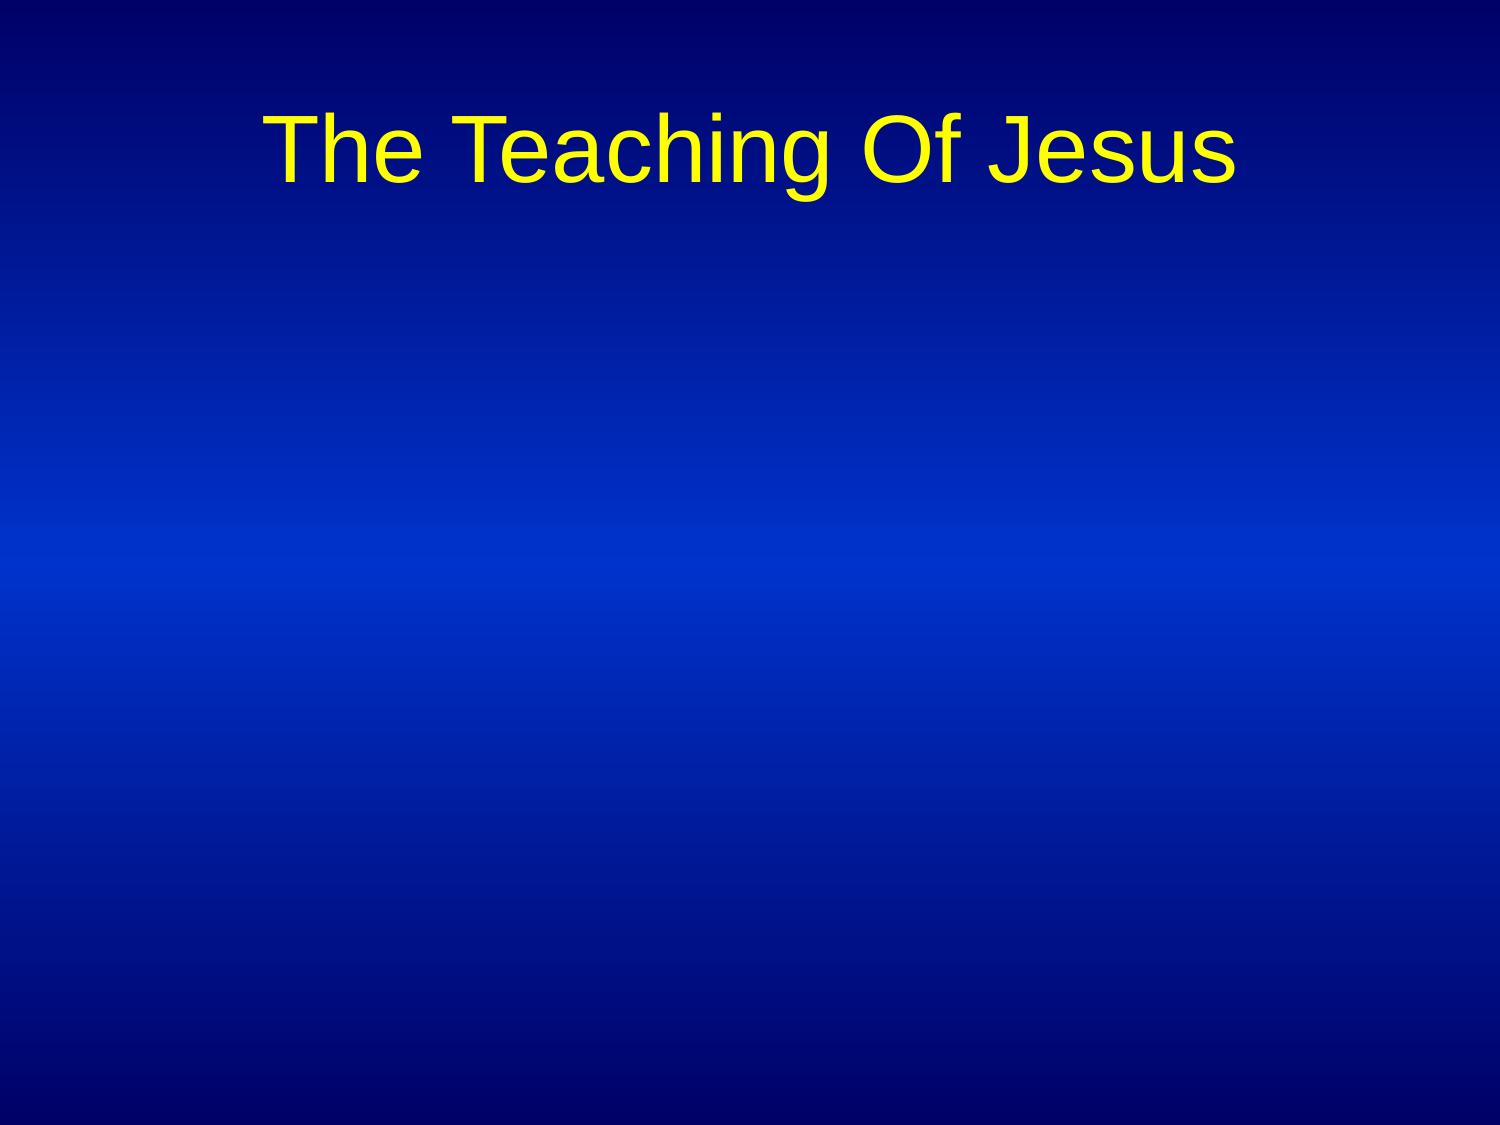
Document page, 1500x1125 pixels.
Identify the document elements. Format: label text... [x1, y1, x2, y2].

title The Teaching Of Jesus [37, 50, 1463, 238]
